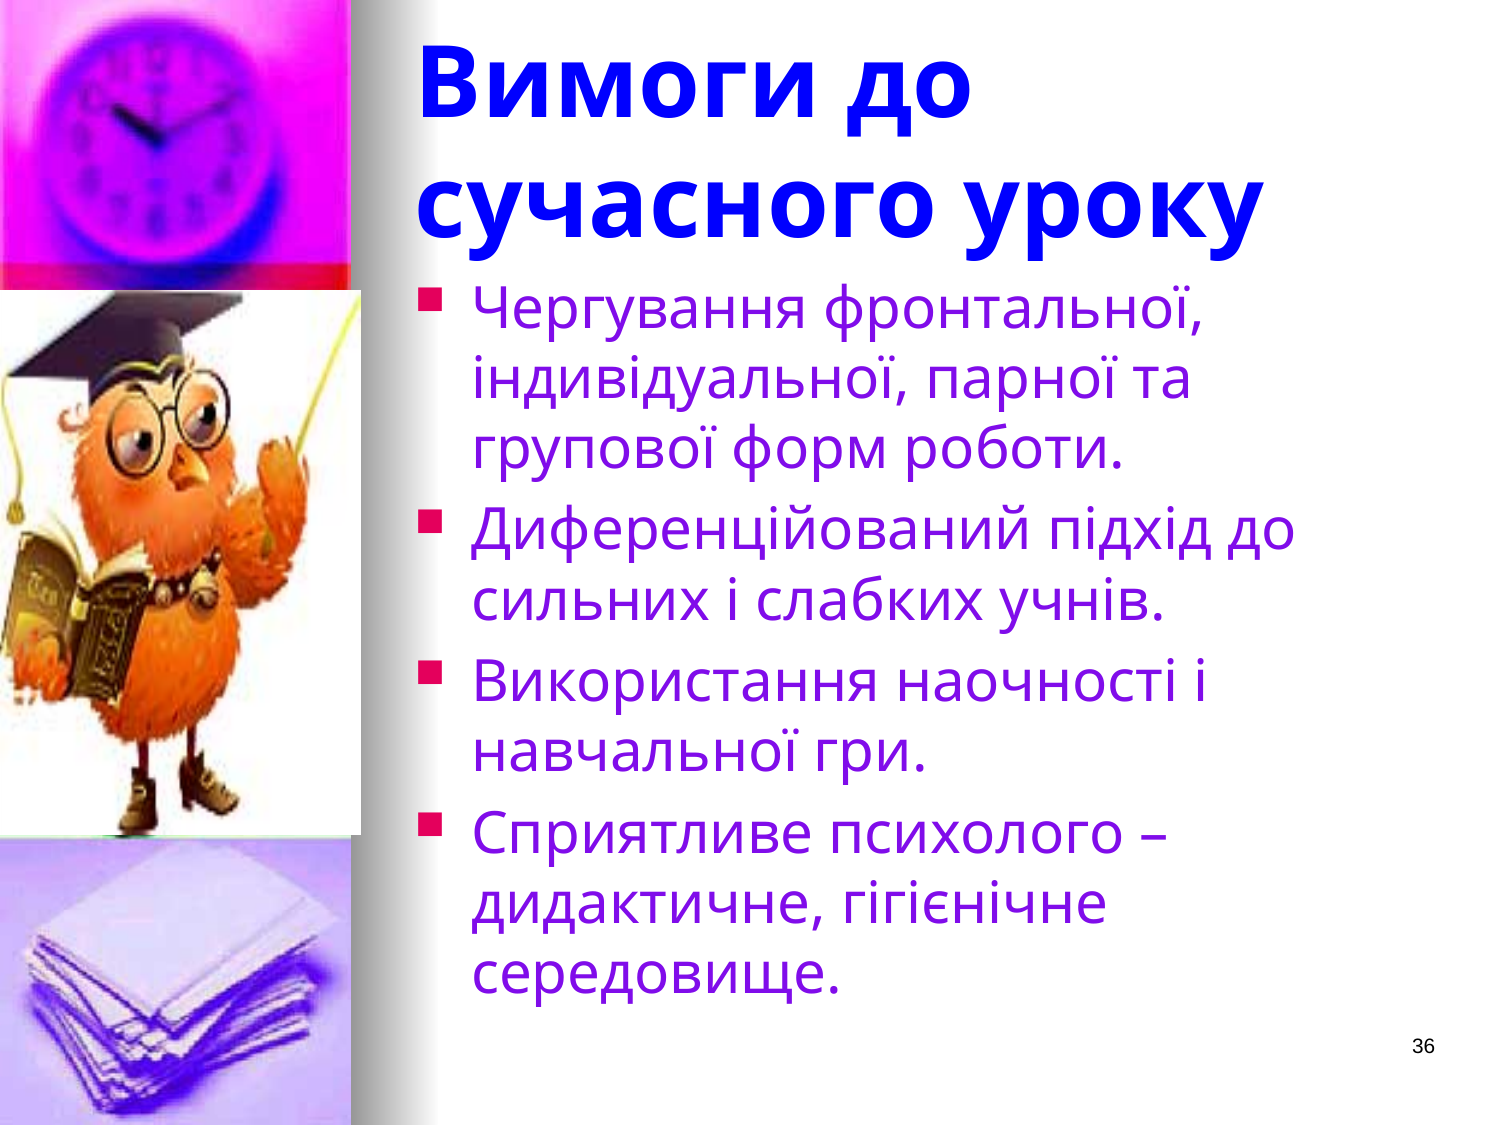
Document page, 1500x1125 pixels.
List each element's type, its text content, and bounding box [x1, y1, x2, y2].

list Чергування фронтальної, індивідуальної, парної та групової форм роботи. Диференційований підхід до сильних і слабких учнів. Використання наочності і навчальної гри. Сприятливе психолого – дидактичне, гігієнічне середовище. [399, 262, 1450, 1000]
picture [0, 0, 361, 1125]
slide_number 36 [1137, 1025, 1450, 1100]
title Вимоги до сучасного уроку [399, 37, 1450, 238]
